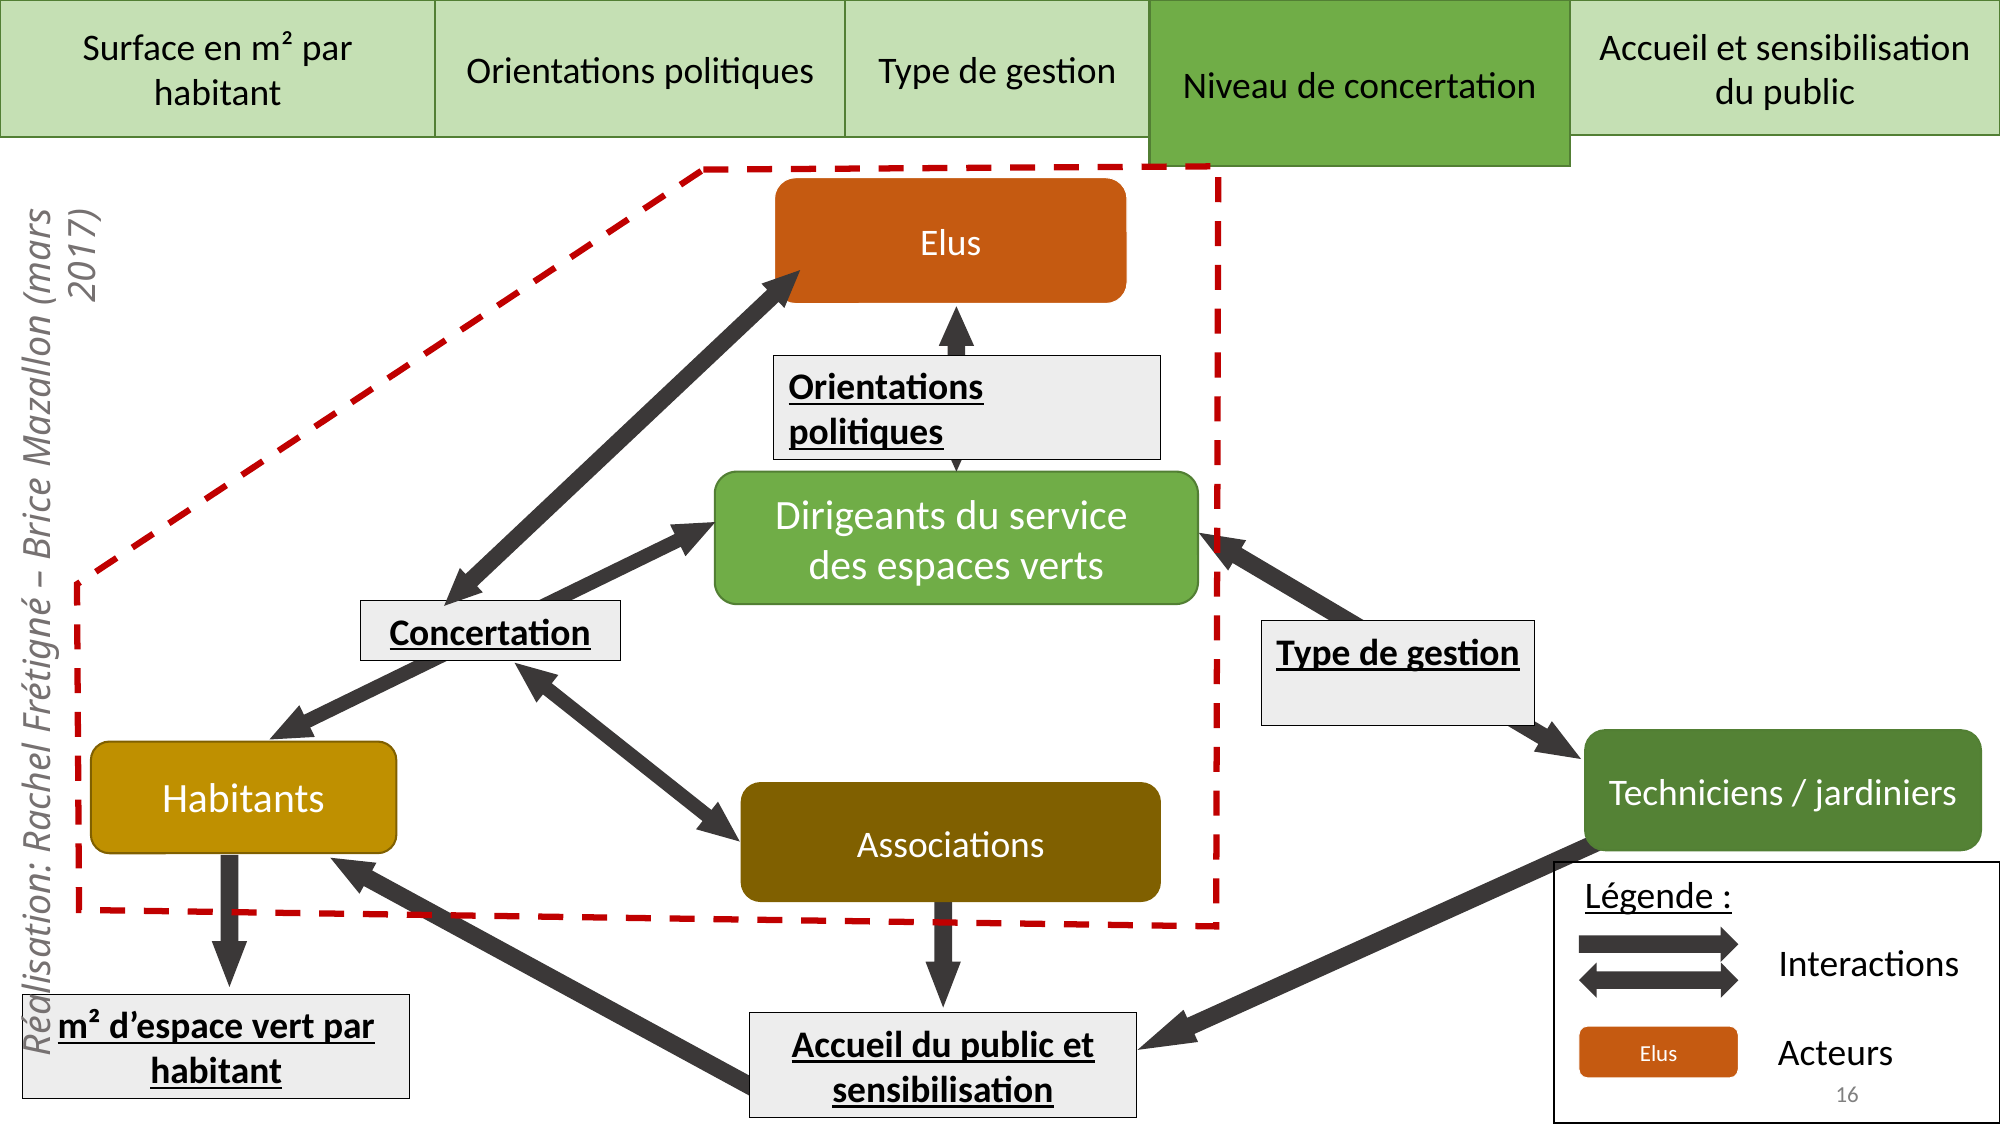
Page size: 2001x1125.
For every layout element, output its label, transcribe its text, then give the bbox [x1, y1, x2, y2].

text_box Orientations politiques [434, 0, 844, 138]
text_box m² d’espace vert par habitant [110, 994, 410, 1099]
text_box [1505, 719, 1584, 761]
text_box [1218, 534, 1366, 620]
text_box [1554, 862, 2000, 1124]
text_box Accueil du public et sensibilisation [749, 1012, 1137, 1118]
text_box Surface en m² par habitant [0, 0, 434, 138]
text_box Réalisation: Rachel Frétigné – Brice Mazallon (mars 2017) [5, 194, 110, 1125]
text_box Accueil et sensibilisation du public [1569, 0, 2000, 136]
text_box Type de gestion [1261, 620, 1535, 726]
text_box [924, 923, 963, 1011]
text_box [416, 915, 749, 1097]
text_box [442, 268, 803, 608]
text_box Techniciens / jardiniers [1584, 729, 1983, 852]
text_box [1137, 837, 1603, 1051]
text_box [210, 912, 249, 990]
text_box Type de gestion [844, 0, 1148, 138]
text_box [714, 471, 1199, 605]
text_box Niveau de concertation [1148, 0, 1571, 167]
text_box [90, 741, 397, 854]
text_box [75, 165, 1220, 928]
